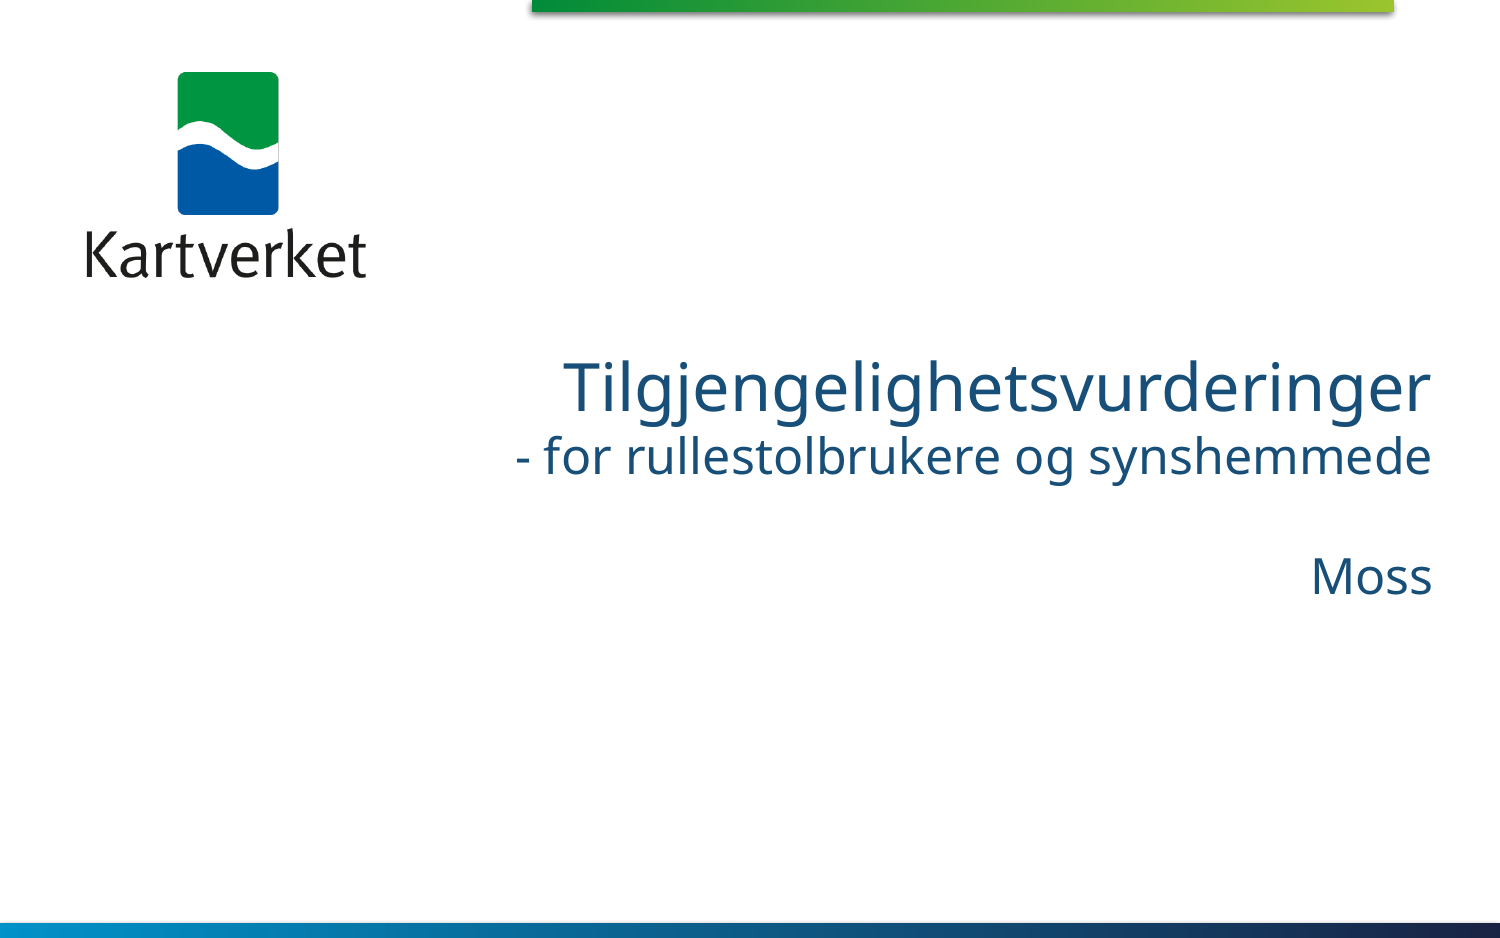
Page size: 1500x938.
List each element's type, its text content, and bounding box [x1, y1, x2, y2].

text_box Tilgjengelighetsvurderinger - for rullestolbrukere og synshemmede Moss [66, 337, 1449, 613]
